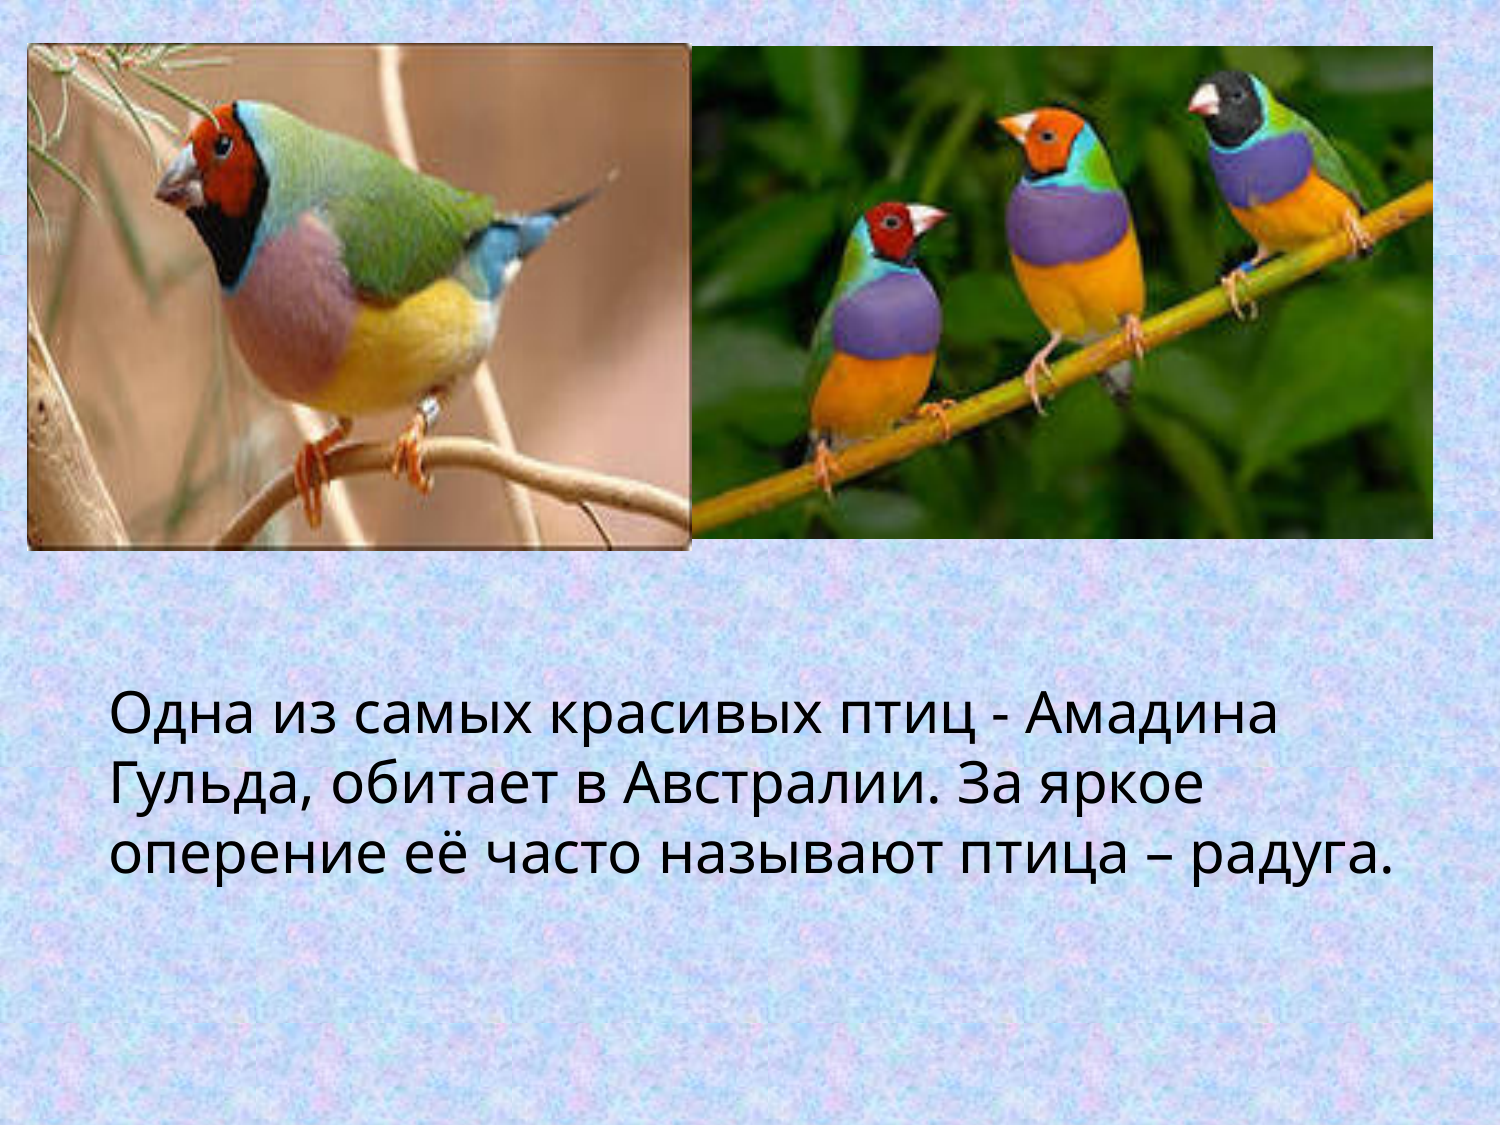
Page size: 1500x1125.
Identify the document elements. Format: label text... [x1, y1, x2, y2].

picture [0, 0, 1500, 1125]
text_box Одна из самых красивых птиц - Амадина Гульда, обитает в Австралии. За яркое оперение её часто называют птица – радуга. [93, 667, 1418, 893]
